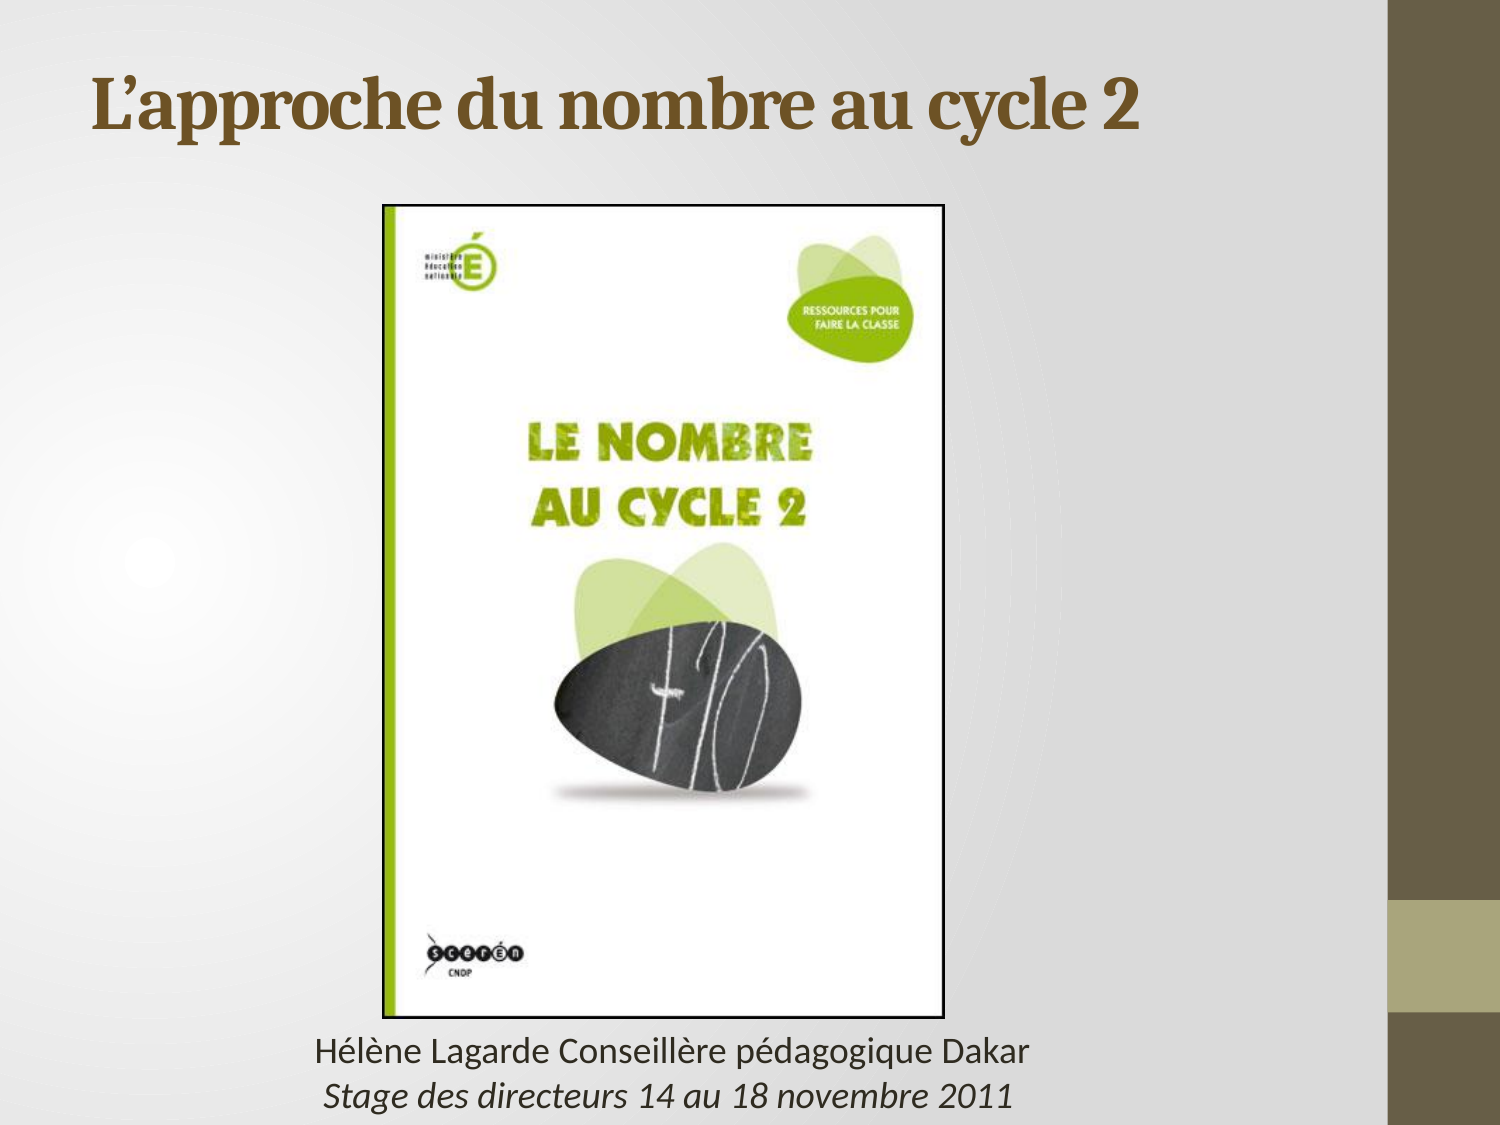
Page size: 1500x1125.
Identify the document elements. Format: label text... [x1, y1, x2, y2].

text_box Hélène Lagarde Conseillère pédagogique Dakar Stage des directeurs 14 au 18 novembre 2011 [283, 1018, 1063, 1124]
title L’approche du nombre au cycle 2 [75, 45, 1425, 154]
picture [382, 204, 945, 1020]
